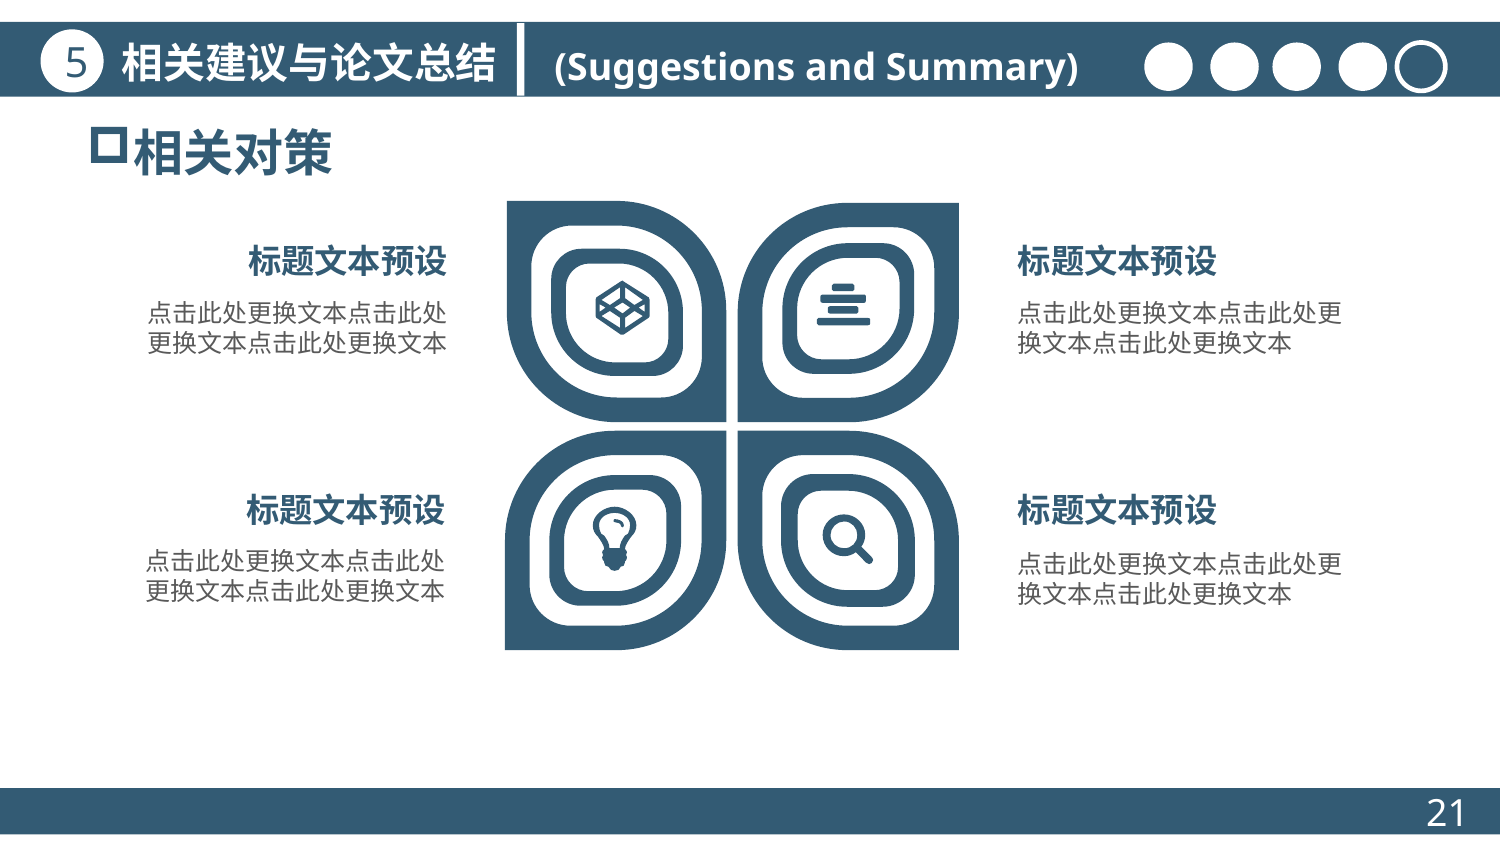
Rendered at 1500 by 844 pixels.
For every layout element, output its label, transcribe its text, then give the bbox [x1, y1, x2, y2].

text_box 相关对策 [72, 114, 380, 190]
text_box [0, 21, 1500, 98]
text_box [0, 781, 1500, 843]
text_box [123, 200, 1365, 651]
